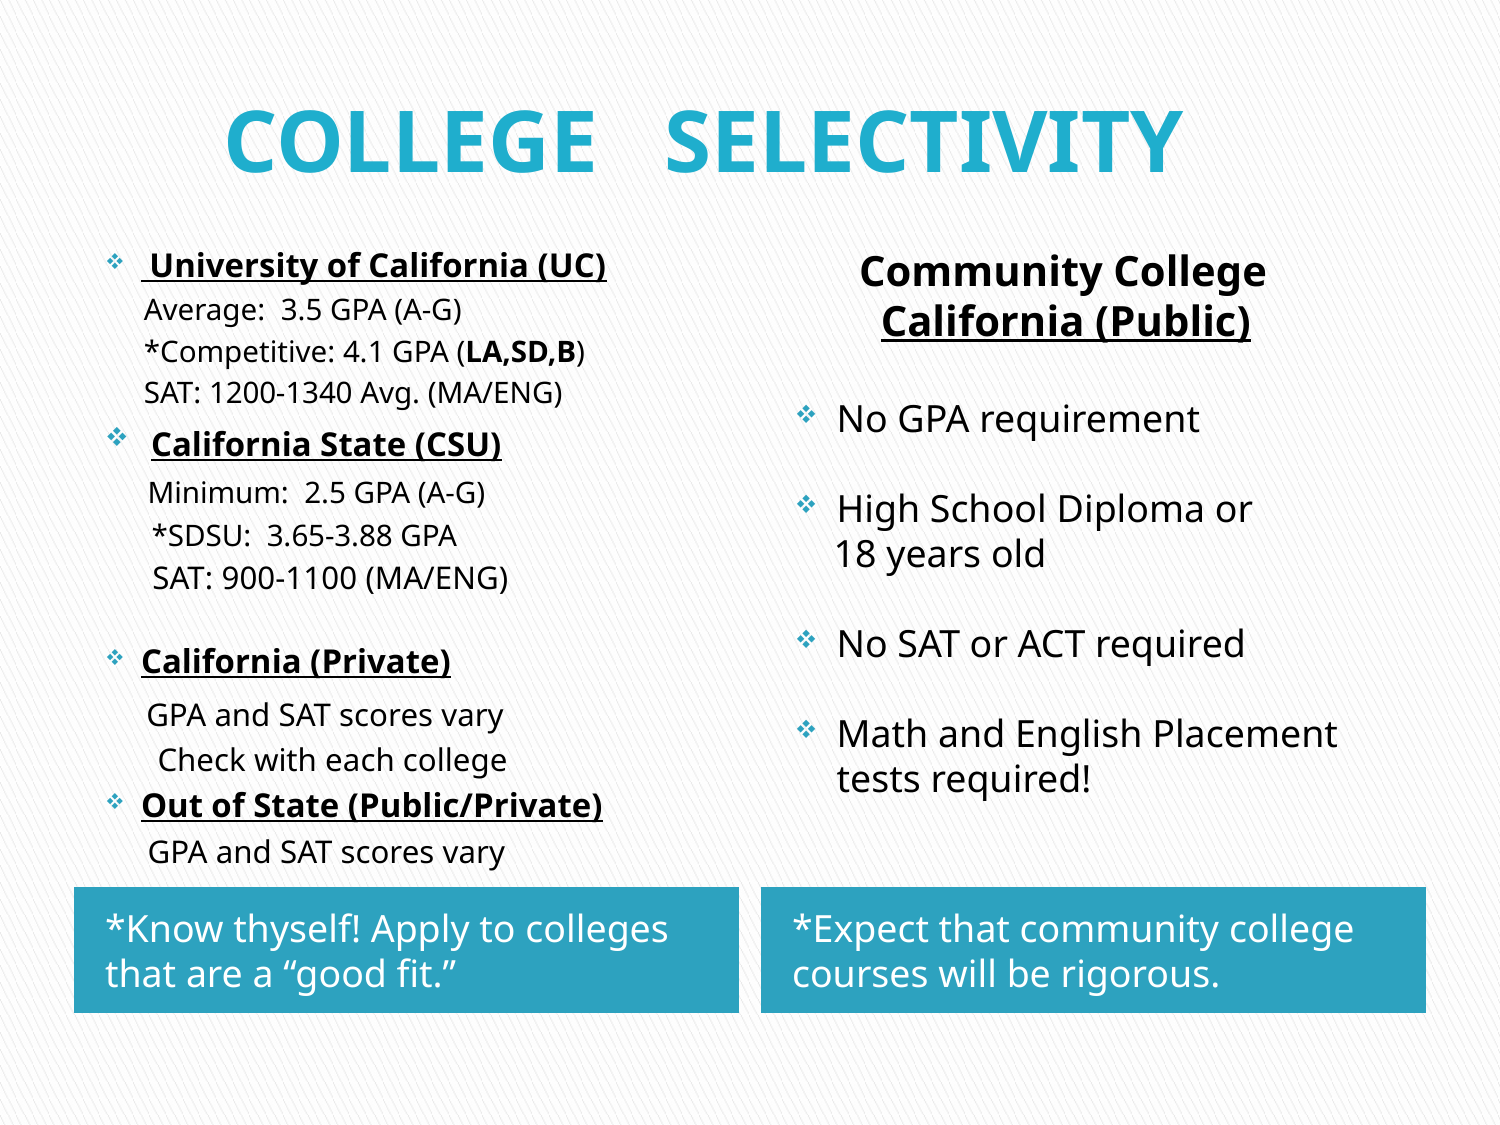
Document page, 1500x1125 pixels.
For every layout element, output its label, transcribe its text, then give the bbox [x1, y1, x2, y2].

title COLLEGE SELECTIVITY [75, 44, 1425, 233]
list *Expect that community college courses will be rigorous. [761, 887, 1426, 1013]
list Community College California (Public) No GPA requirement High School Diploma or 18 years old No SAT or ACT required Math and English Placement tests required! [761, 236, 1425, 884]
list *Know thyself! Apply to colleges that are a “good fit.” [74, 887, 739, 1013]
list University of California (UC) Average: 3.5 GPA (A-G) *Competitive: 4.1 GPA (LA,SD,B) SAT: 1200-1340 Avg. (MA/ENG) California State (CSU) Minimum: 2.5 GPA (A-G) *SDSU: 3.65-3.88 GPA SAT: 900-1100 (MA/ENG) California (Private) GPA and SAT scores vary Check with each college Out of State (Public/Private) GPA and SAT scores vary [75, 236, 738, 884]
